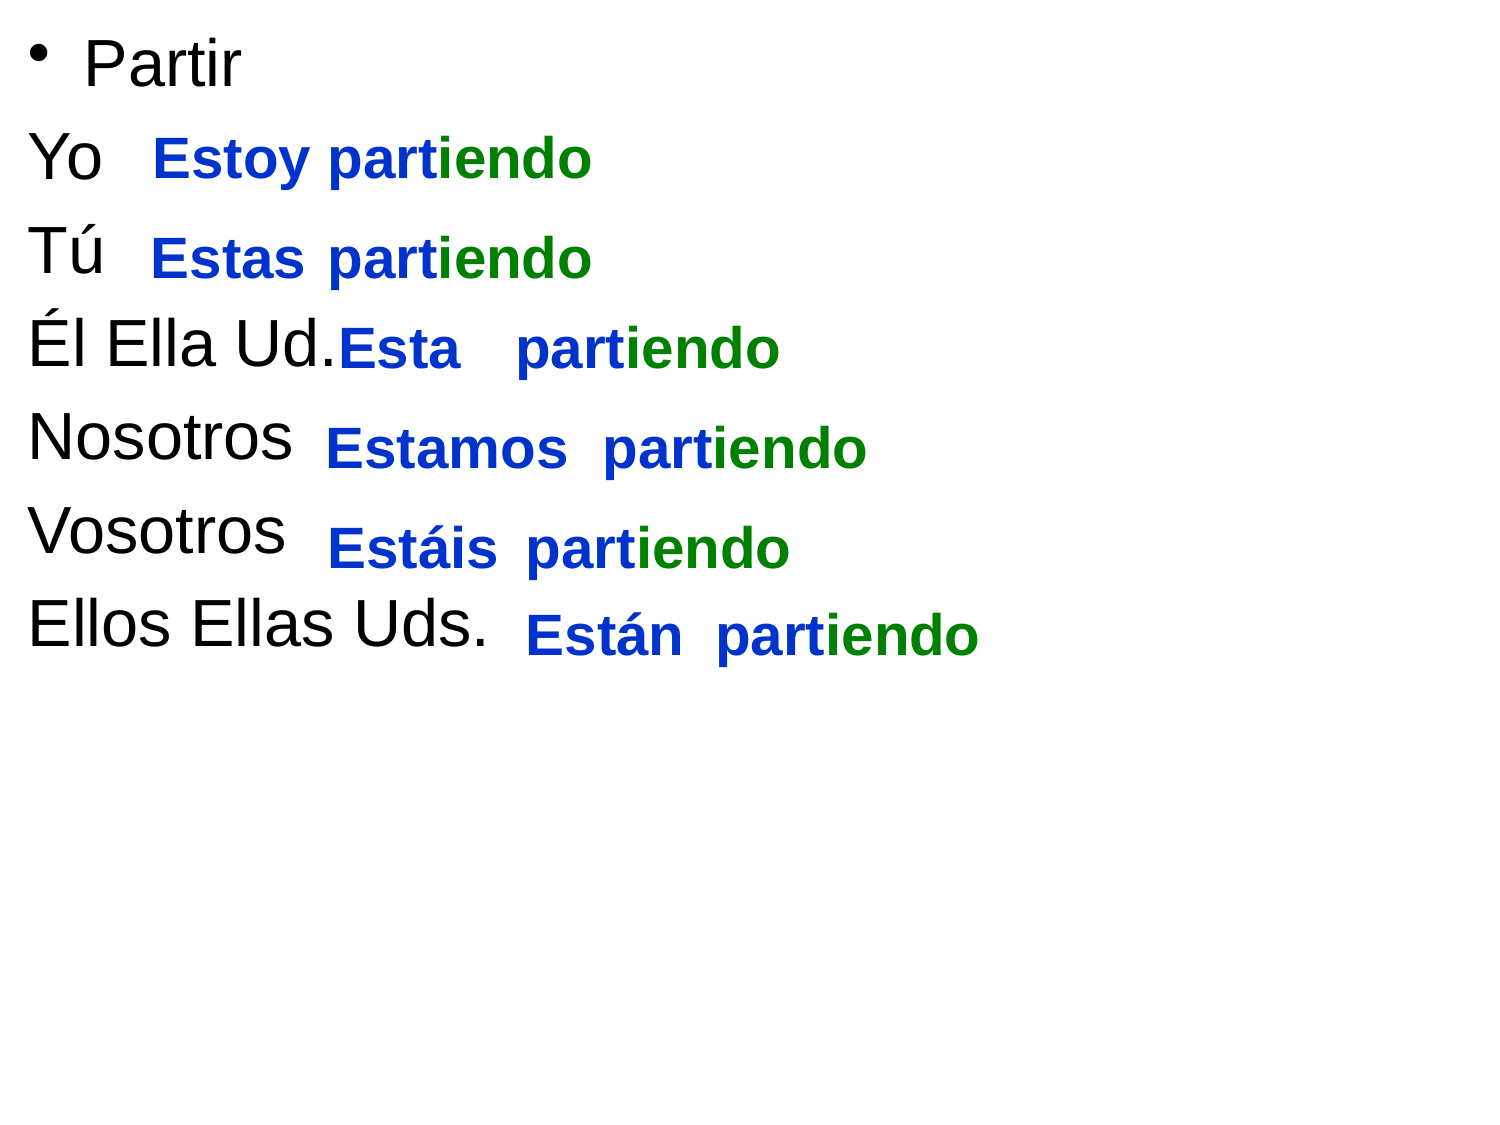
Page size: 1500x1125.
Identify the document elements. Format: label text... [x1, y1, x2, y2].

text_box Estoy [137, 112, 312, 198]
text_box Estas [136, 212, 312, 298]
text_box partiendo [587, 402, 884, 488]
text_box Estáis [312, 502, 511, 588]
text_box partiendo [312, 112, 609, 198]
text_box Estamos [311, 402, 584, 488]
text_box Están [511, 589, 700, 675]
text_box partiendo [511, 502, 807, 588]
text_box Esta [323, 302, 477, 388]
text_box partiendo [700, 589, 996, 675]
text_box partiendo [312, 212, 609, 298]
text_box partiendo [500, 302, 796, 388]
list Partir Yo Tú Él Ella Ud. Nosotros Vosotros Ellos Ellas Uds. [12, 12, 1475, 755]
